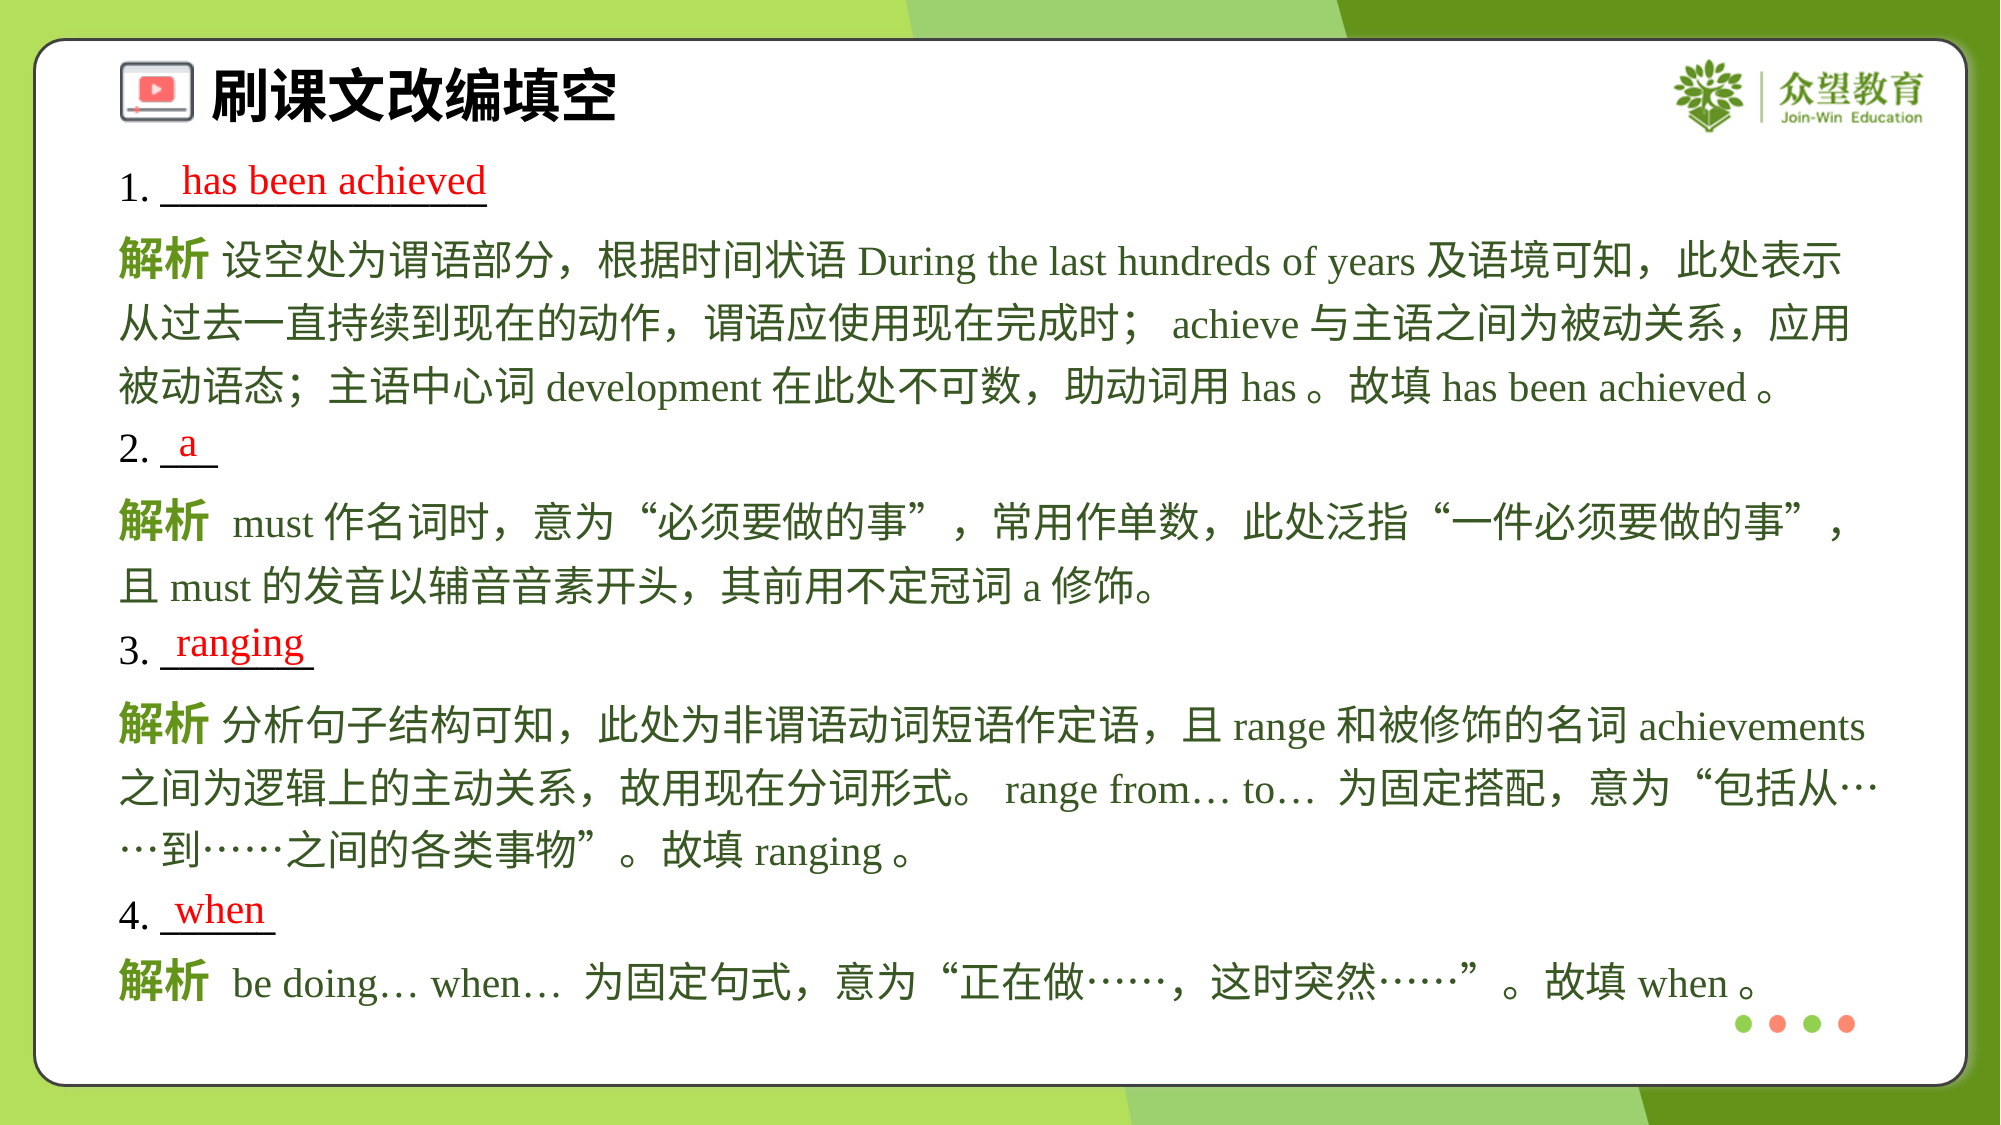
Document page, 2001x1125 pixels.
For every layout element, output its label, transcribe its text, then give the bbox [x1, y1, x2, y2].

text_box a [174, 402, 202, 460]
text_box 4. ______ [118, 875, 1883, 933]
picture [0, 0, 2000, 1125]
text_box 解析 分析句子结构可知，此处为非谓语动词短语作定语，且range和被修饰的名词achievements之间为逻辑上的主动关系，故用现在分词形式。range from… to… 为固定搭配，意为“包括从……到……之间的各类事物”。故填ranging。 [118, 680, 1883, 869]
text_box 解析 be doing… when… 为固定句式，意为“正在做……，这时突然……”。故填when。 [118, 938, 1883, 1001]
text_box 2. ___ [118, 408, 1883, 466]
text_box 1. _________________ [118, 146, 1883, 204]
text_box has been achieved [167, 140, 501, 198]
text_box when [170, 869, 270, 927]
text_box 3. ________ [118, 610, 1883, 668]
text_box 解析 设空处为谓语部分，根据时间状语During the last hundreds of years及语境可知，此处表示从过去一直持续到现在的动作，谓语应使用现在完成时；achieve与主语之间为被动关系，应用被动语态；主语中心词development在此处不可数，助动词用has。故填has been achieved。 [118, 215, 1883, 405]
text_box 解析 must作名词时，意为“必须要做的事”，常用作单数，此处泛指“一件必须要做的事”，且must的发音以辅音音素开头，其前用不定冠词a修饰。 [118, 478, 1883, 605]
text_box ranging [172, 602, 309, 660]
